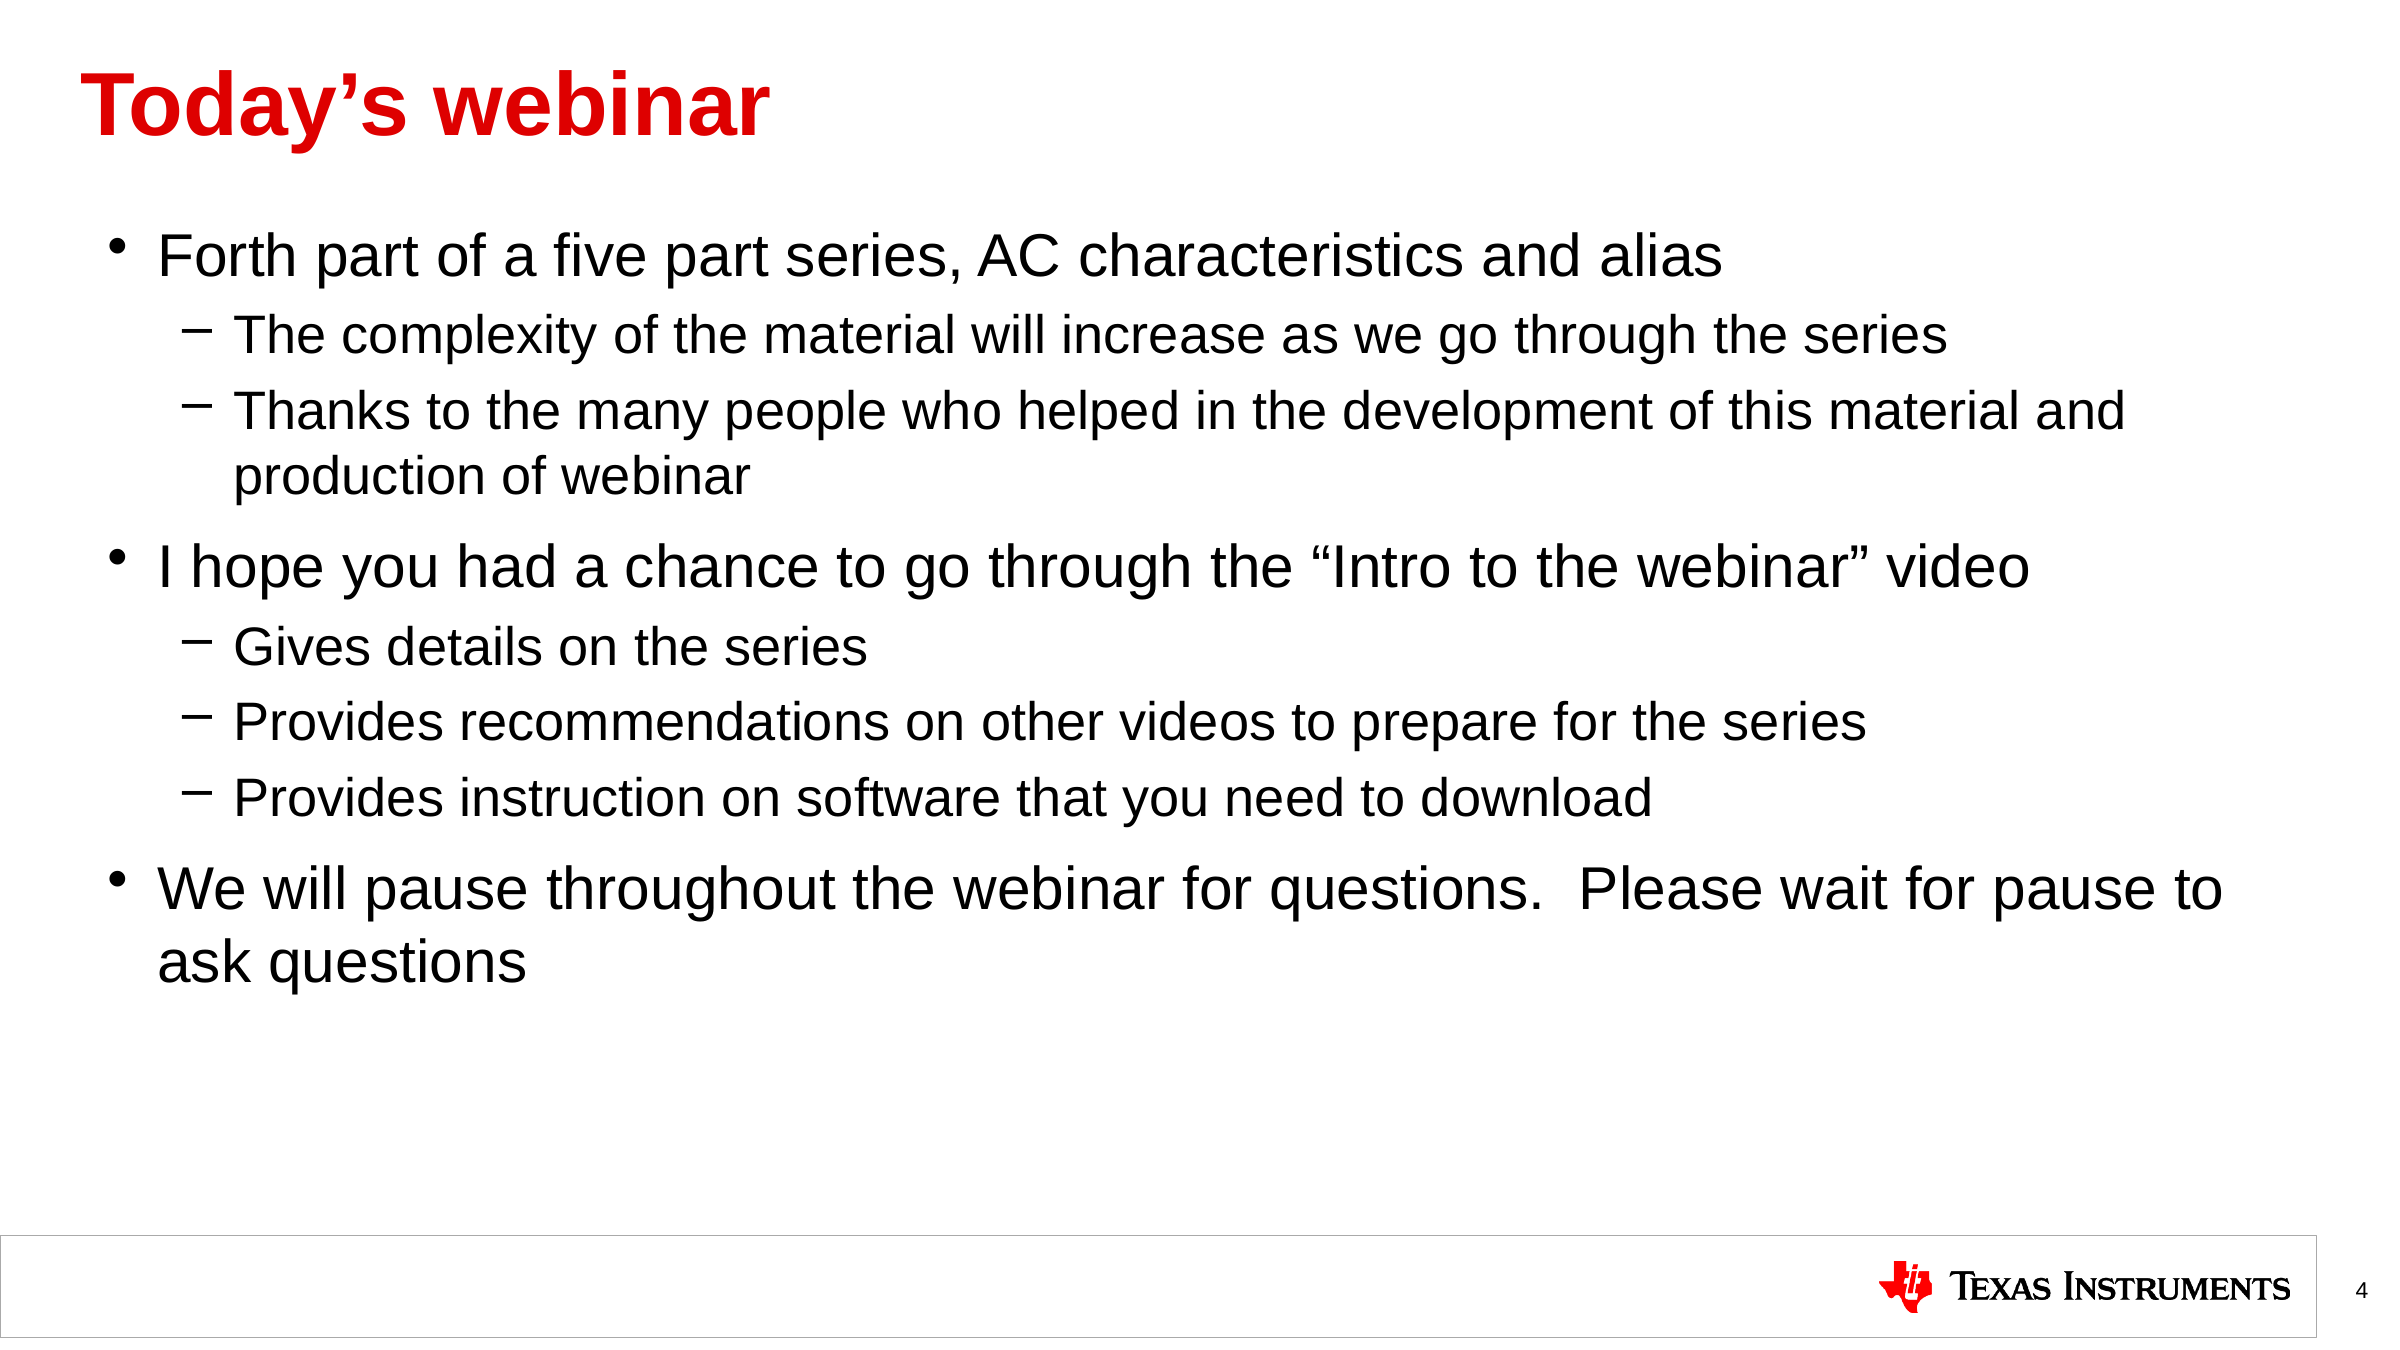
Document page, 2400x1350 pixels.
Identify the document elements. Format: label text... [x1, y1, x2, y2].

slide_number 4 [1828, 1265, 2389, 1307]
title Today’s webinar [60, 27, 2282, 189]
picture [1879, 1307, 2290, 1313]
list Forth part of a five part series, AC characteristics and alias The complexity of the material will increase as we go through the series Thanks to the many people who helped in the development of this material and production of webinar I hope you had a chance to go through the “Intro to the webinar” video Gives details on the series Provides recommendations on other videos to prepare for the series Provides instruction on software that you need to download We will pause throughout the webinar for questions. Please wait for pause to ask questions [87, 206, 2311, 1181]
picture [1879, 1261, 2290, 1265]
